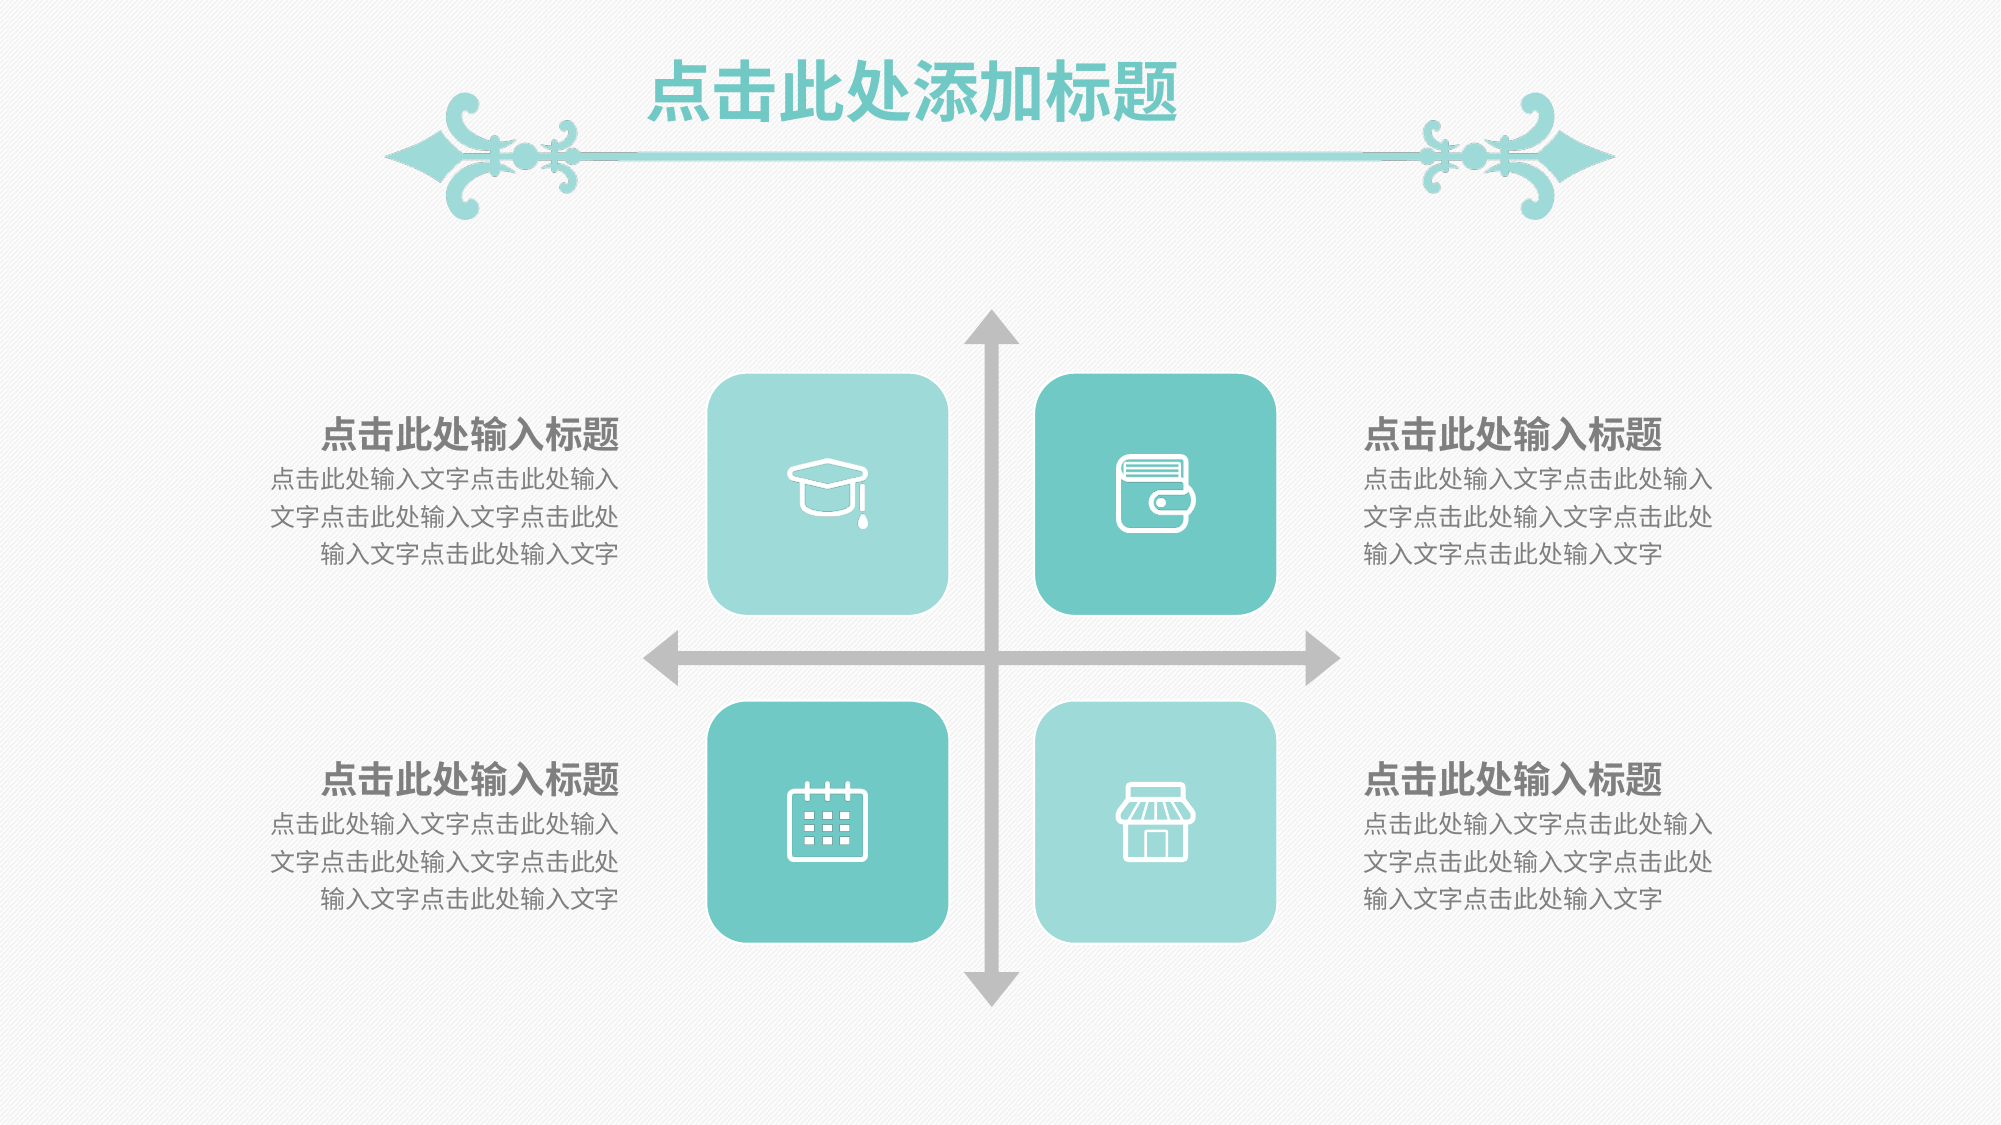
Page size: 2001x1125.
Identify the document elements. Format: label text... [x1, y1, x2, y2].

text_box 点击此处输入标题 点击此处输入文字点击此处输入文字点击此处输入文字点击此处输入文字点击此处输入文字 [1348, 392, 1748, 577]
text_box 点击此处输入标题 点击此处输入文字点击此处输入文字点击此处输入文字点击此处输入文字点击此处输入文字 [235, 392, 635, 577]
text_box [1033, 700, 1278, 944]
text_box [705, 700, 950, 944]
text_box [1033, 372, 1278, 617]
text_box [642, 309, 1341, 1008]
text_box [705, 372, 950, 617]
text_box 点击此处输入标题 点击此处输入文字点击此处输入文字点击此处输入文字点击此处输入文字点击此处输入文字 [1348, 737, 1748, 921]
text_box 点击此处添加标题 [630, 42, 1370, 91]
picture [0, 0, 2001, 1125]
text_box 点击此处输入标题 点击此处输入文字点击此处输入文字点击此处输入文字点击此处输入文字点击此处输入文字 [235, 737, 635, 921]
